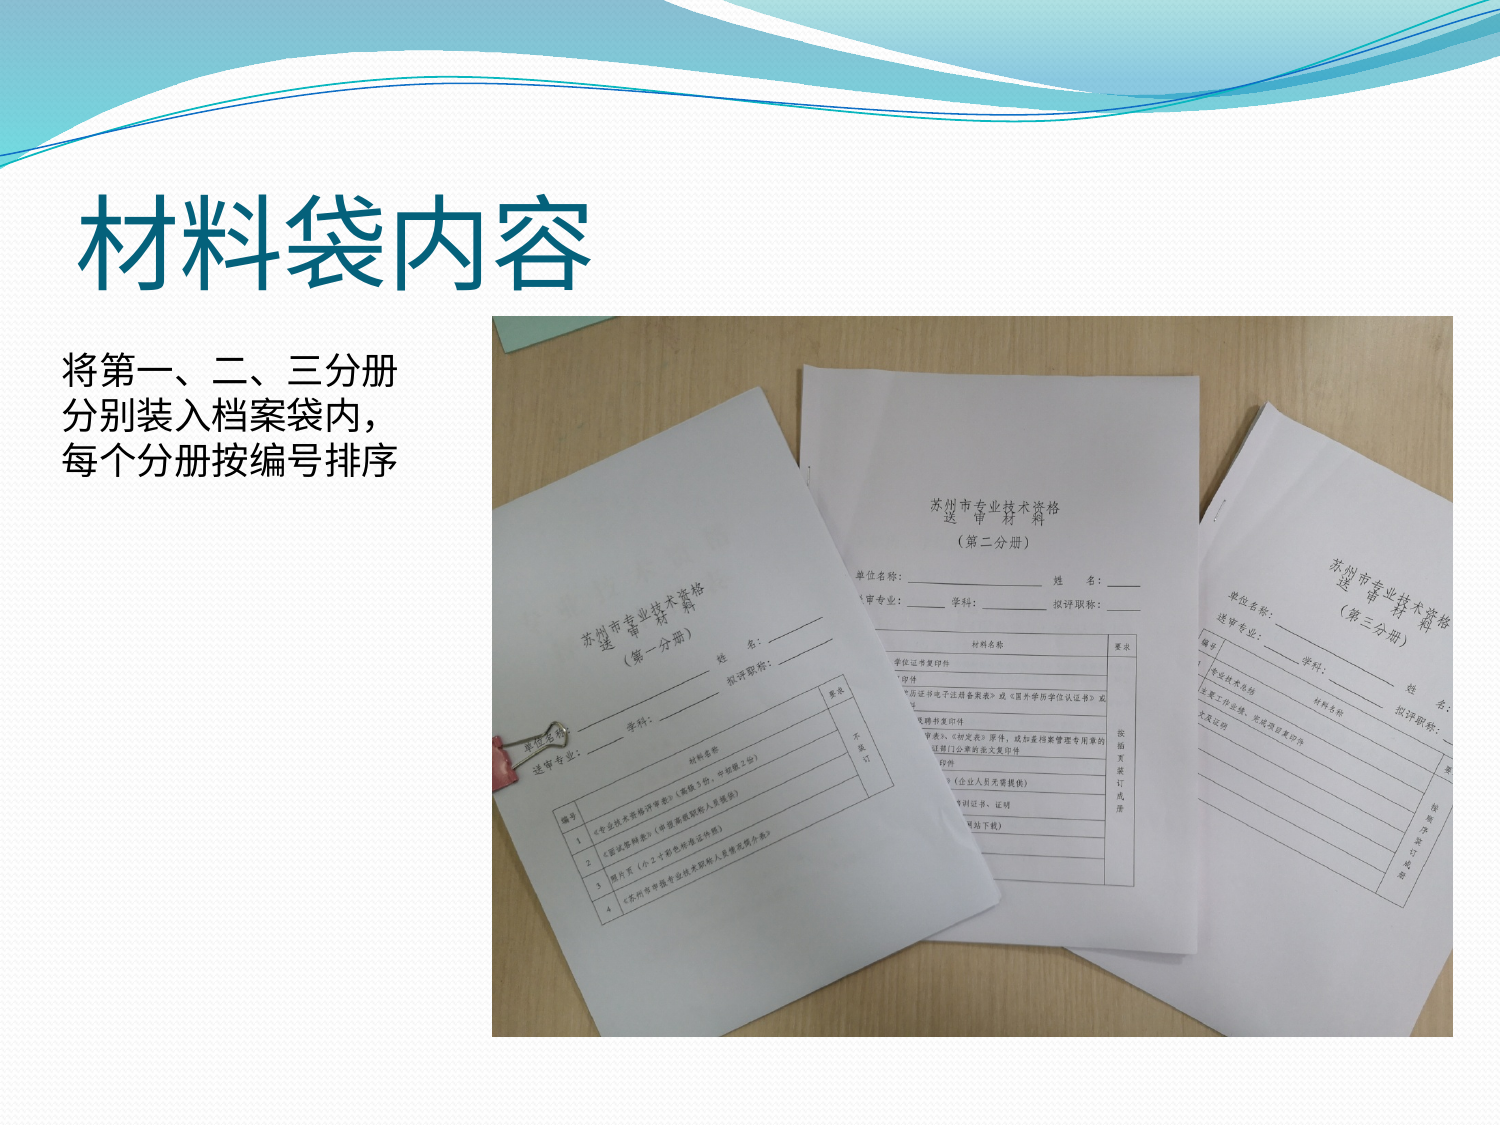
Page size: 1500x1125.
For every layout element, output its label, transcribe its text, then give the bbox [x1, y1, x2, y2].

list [491, 316, 1453, 1037]
text_box 将第一、二、三分册分别装入档案袋内，每个分册按编号排序 [46, 339, 434, 490]
title 材料袋内容 [75, 115, 1425, 303]
